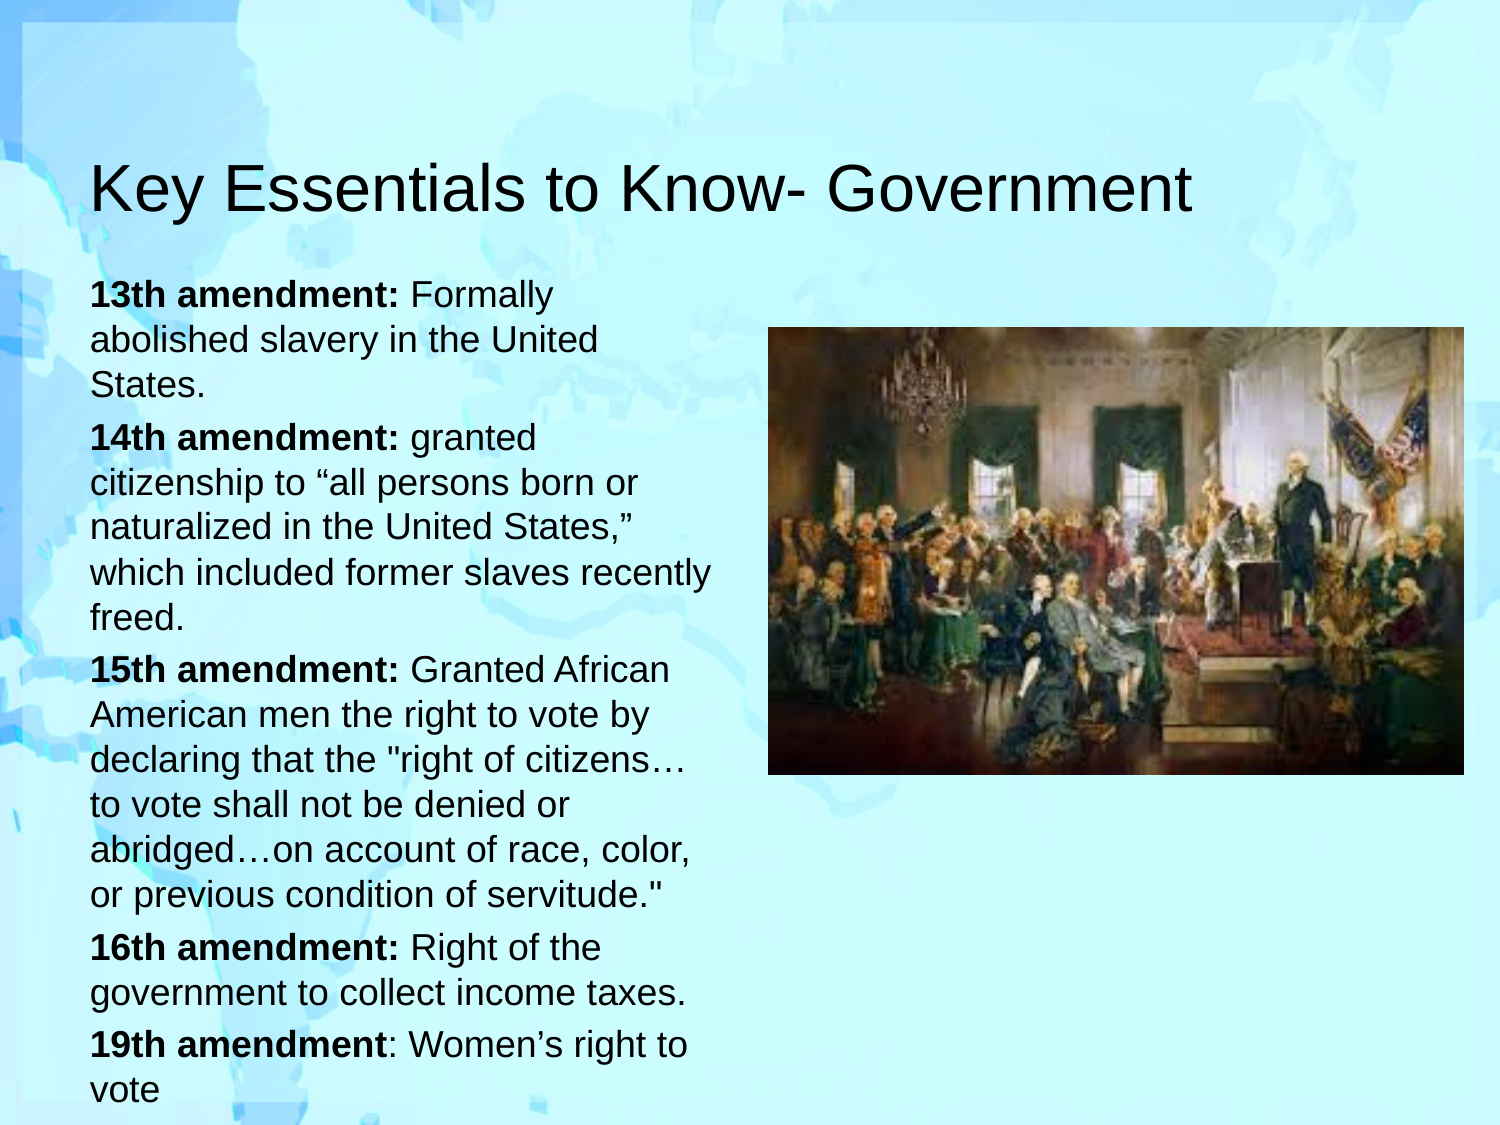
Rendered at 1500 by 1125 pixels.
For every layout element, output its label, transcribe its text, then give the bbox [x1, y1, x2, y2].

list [768, 327, 1464, 775]
title Key Essentials to Know- Government [74, 45, 1425, 233]
list 13th amendment: Formally abolished slavery in the United States. 14th amendment: granted citizenship to “all persons born or naturalized in the United States,” which included former slaves recently freed. 15th amendment: Granted African American men the right to vote by declaring that the "right of citizens… to vote shall not be denied or abridged…on account of race, color, or previous condition of servitude." 16th amendment: Right of the government to collect income taxes. 19th amendment: Women’s right to vote [74, 262, 737, 1005]
picture [0, 0, 1500, 1125]
